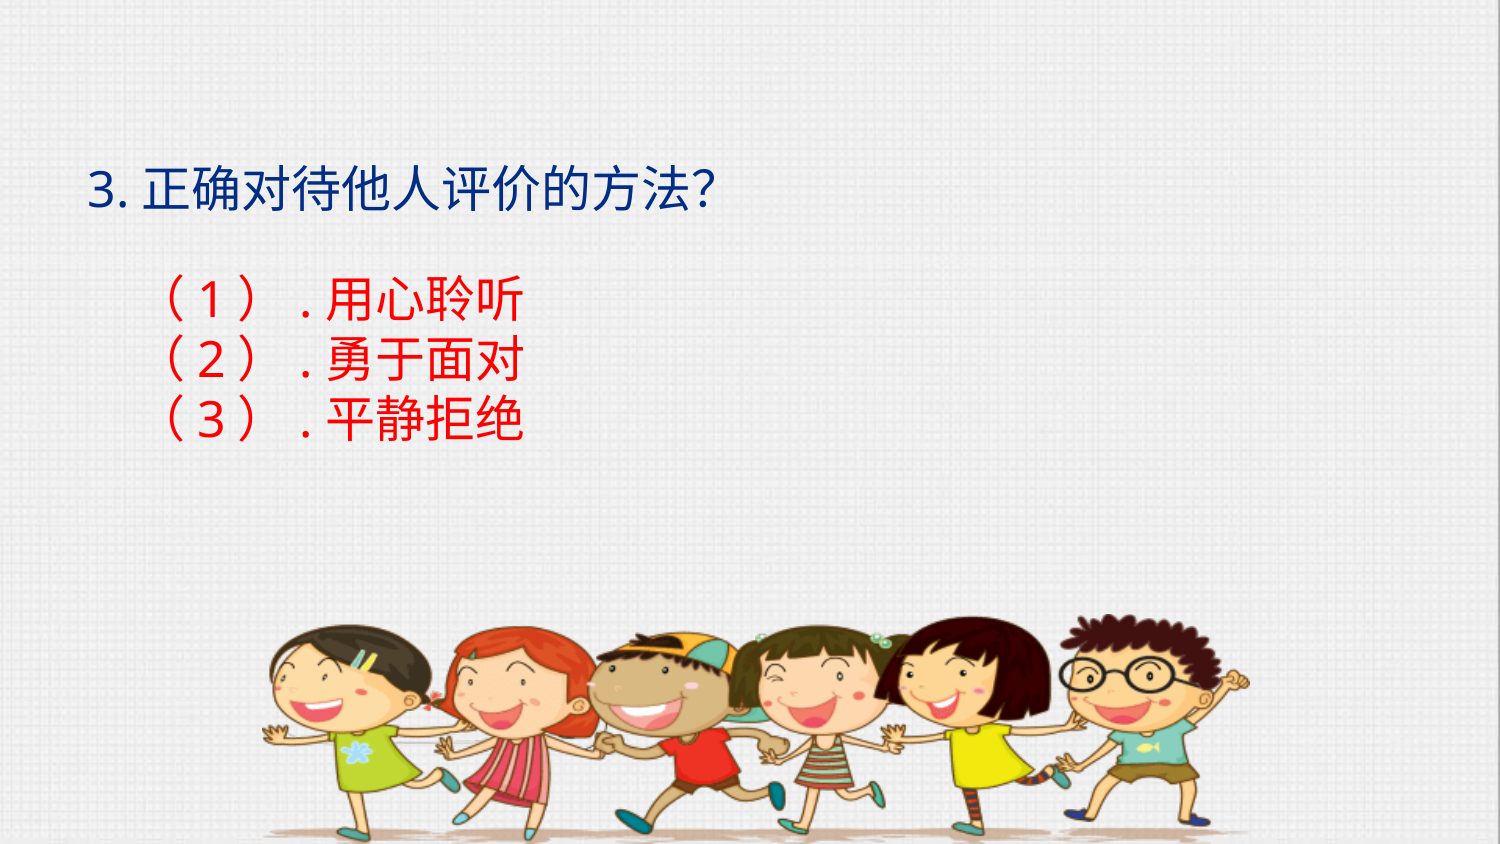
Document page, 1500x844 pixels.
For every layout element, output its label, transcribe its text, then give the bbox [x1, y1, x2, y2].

text_box 3.正确对待他人评价的方法？ [76, 151, 928, 223]
picture [0, 0, 1500, 844]
text_box （1）.用心聆听 （2）.勇于面对 （3）.平静拒绝 [123, 262, 1097, 454]
